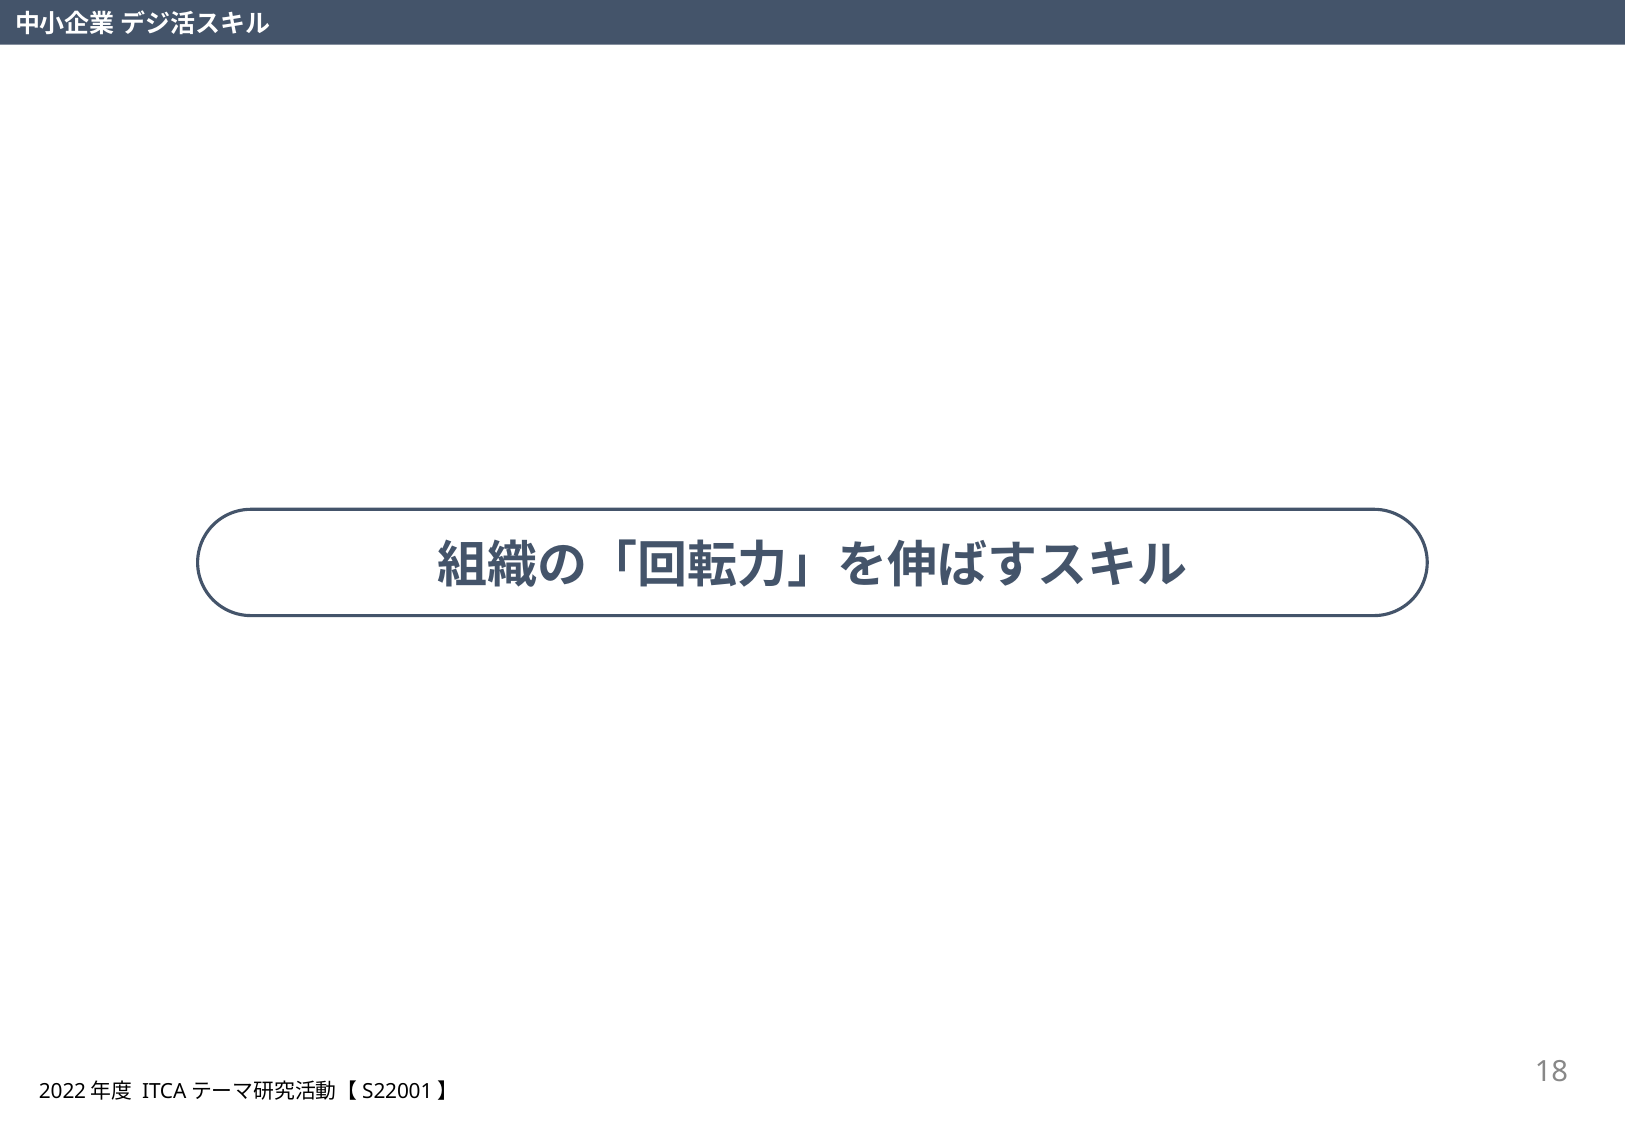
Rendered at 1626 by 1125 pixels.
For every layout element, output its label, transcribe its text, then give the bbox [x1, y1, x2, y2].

text_box 組織の「回転力」を伸ばすスキル [197, 509, 1428, 616]
text_box 中小企業 デジ活スキル [0, 0, 1625, 45]
slide_number 18 [1217, 1042, 1584, 1103]
